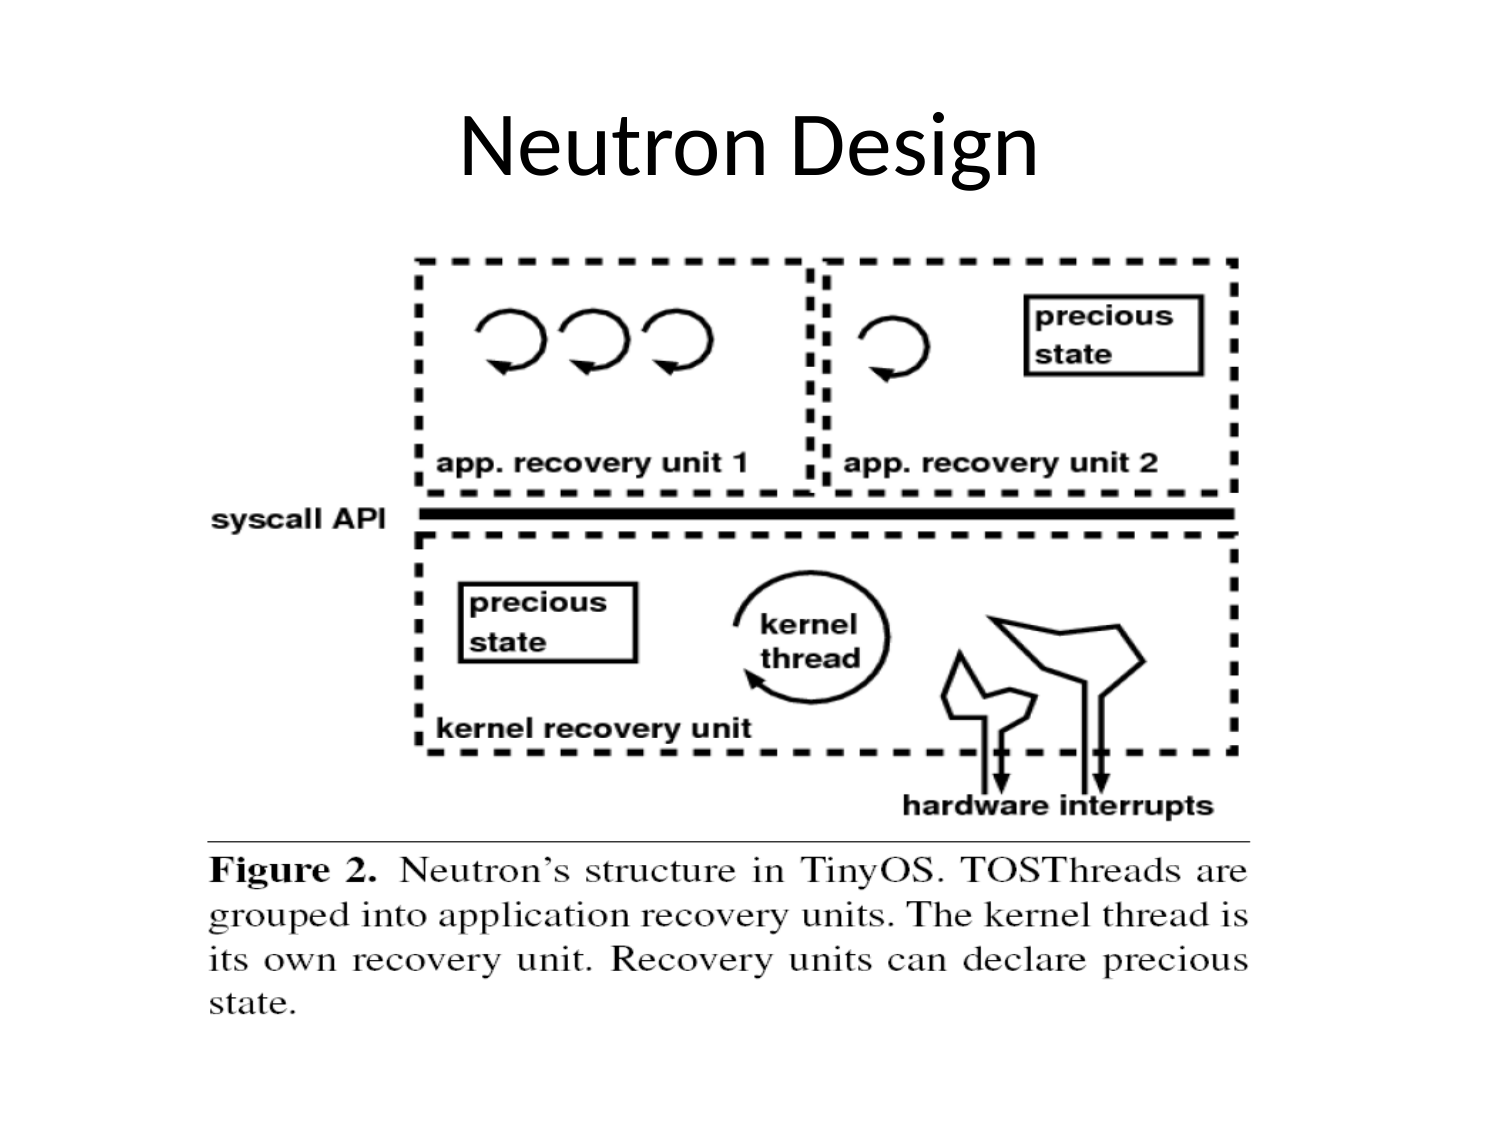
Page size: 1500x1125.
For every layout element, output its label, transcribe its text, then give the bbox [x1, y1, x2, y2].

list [162, 224, 1313, 1026]
title Neutron Design [75, 45, 1425, 233]
